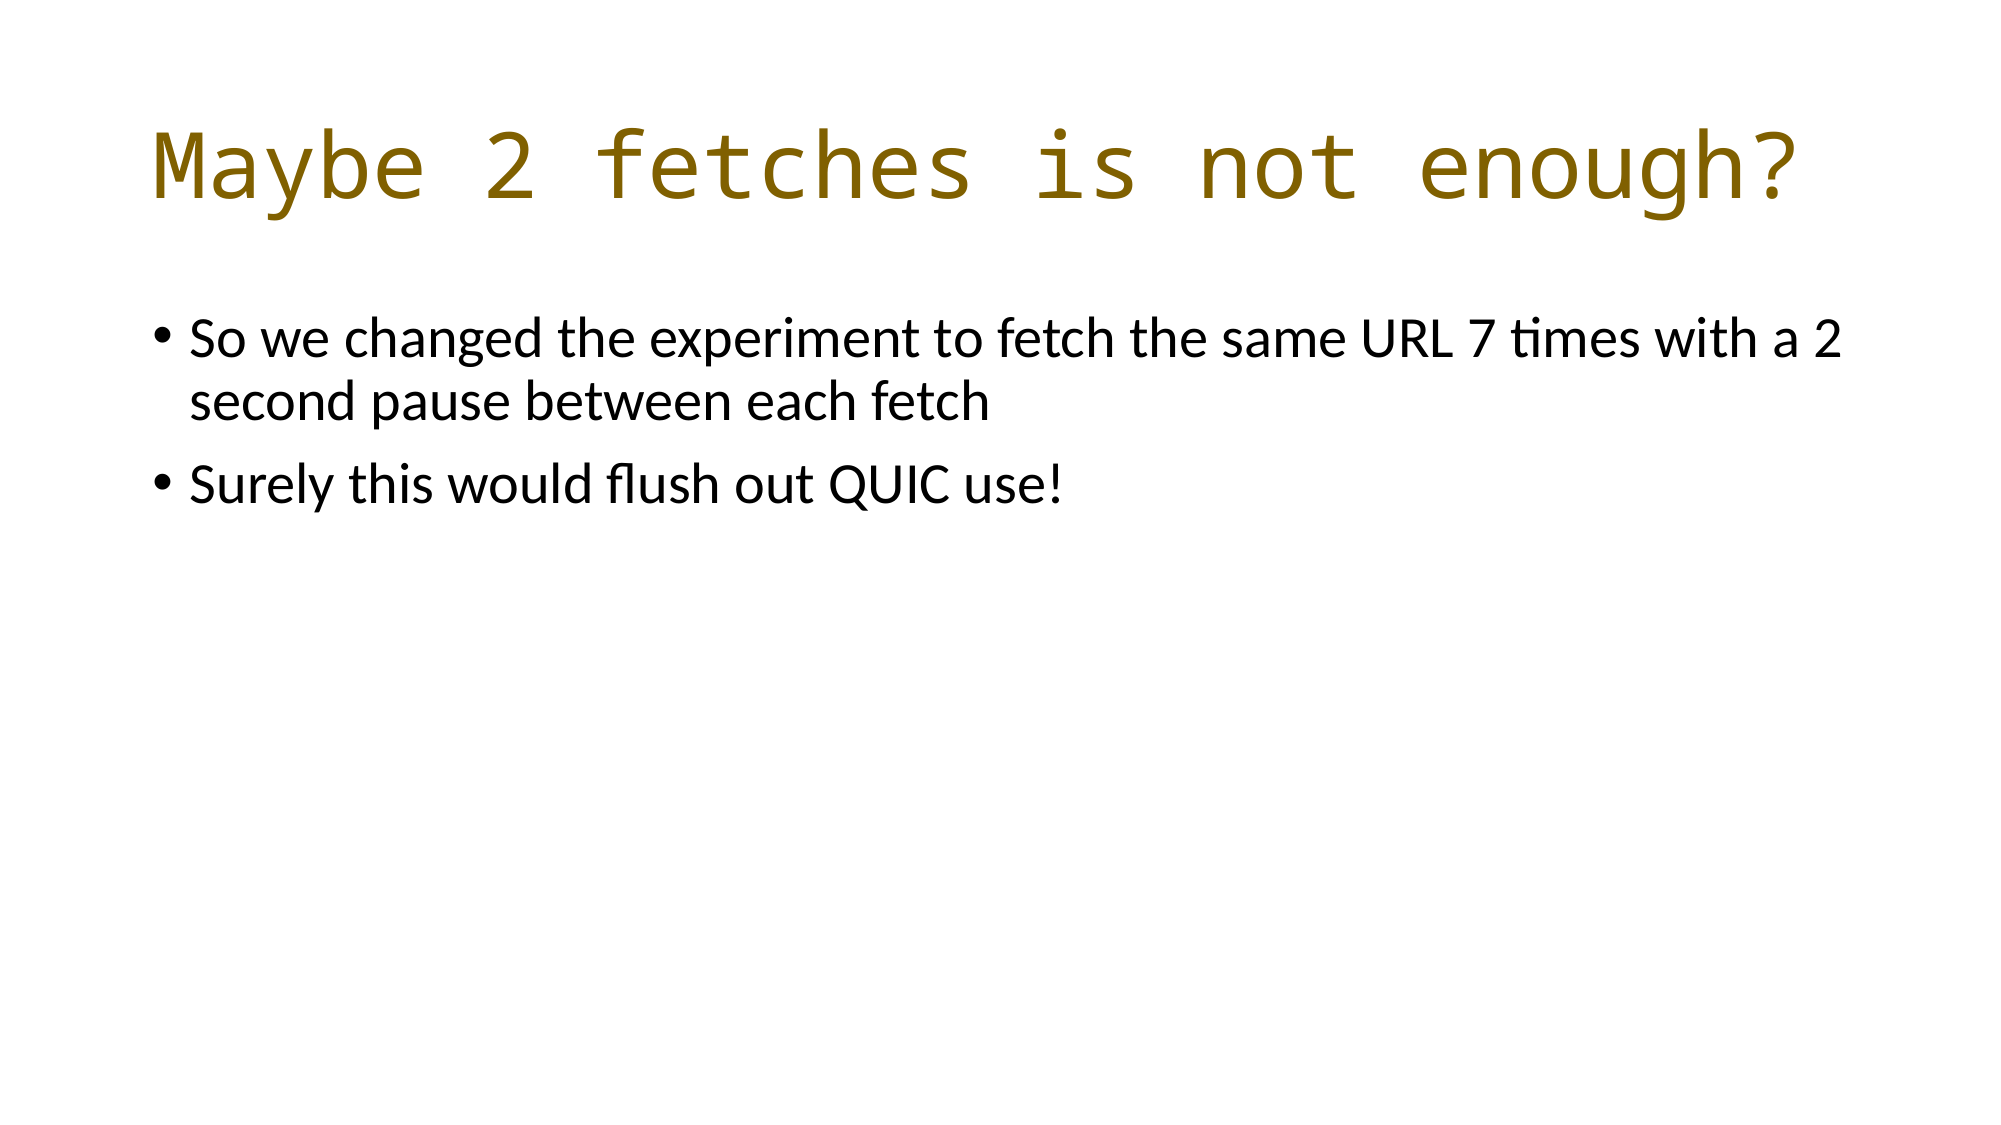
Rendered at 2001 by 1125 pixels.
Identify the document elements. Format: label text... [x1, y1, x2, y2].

title Maybe 2 fetches is not enough? [137, 59, 1863, 278]
list So we changed the experiment to fetch the same URL 7 times with a 2 second pause between each fetch Surely this would flush out QUIC use! [137, 299, 1863, 1014]
